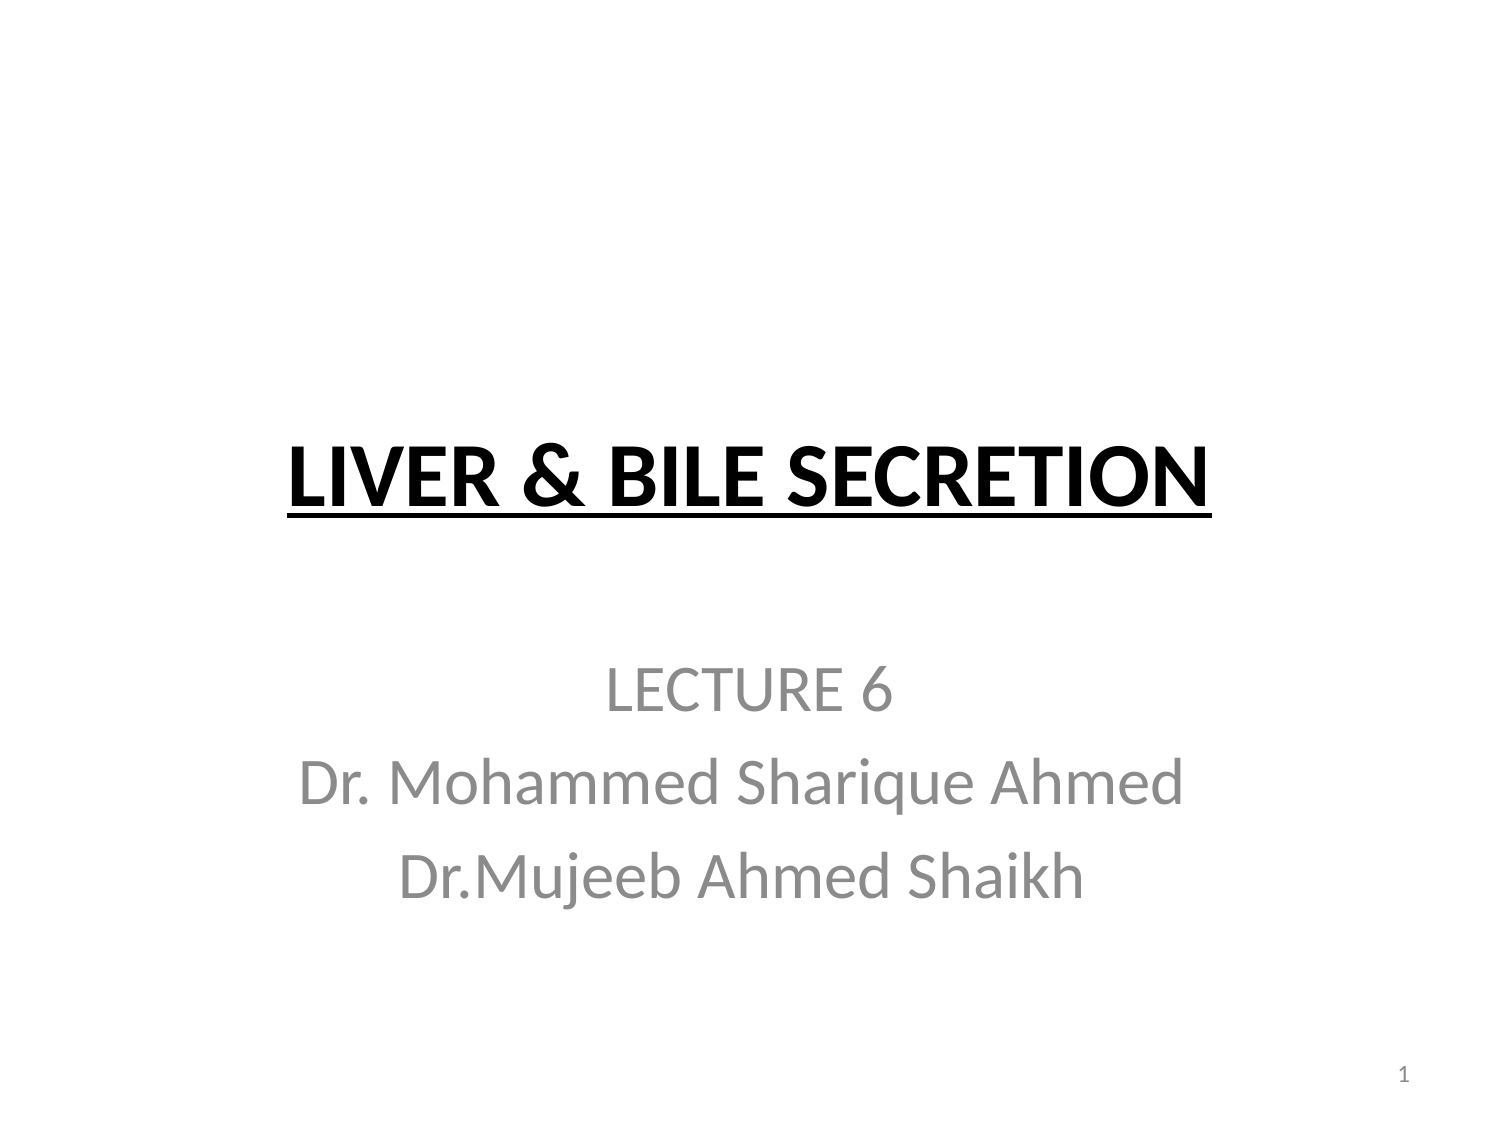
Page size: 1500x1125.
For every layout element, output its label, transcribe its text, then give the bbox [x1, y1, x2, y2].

subtitle LECTURE 6 Dr. Mohammed Sharique Ahmed Dr.Mujeeb Ahmed Shaikh [225, 637, 1275, 925]
title LIVER & BILE SECRETION [112, 349, 1388, 591]
slide_number 1 [1074, 1042, 1425, 1103]
